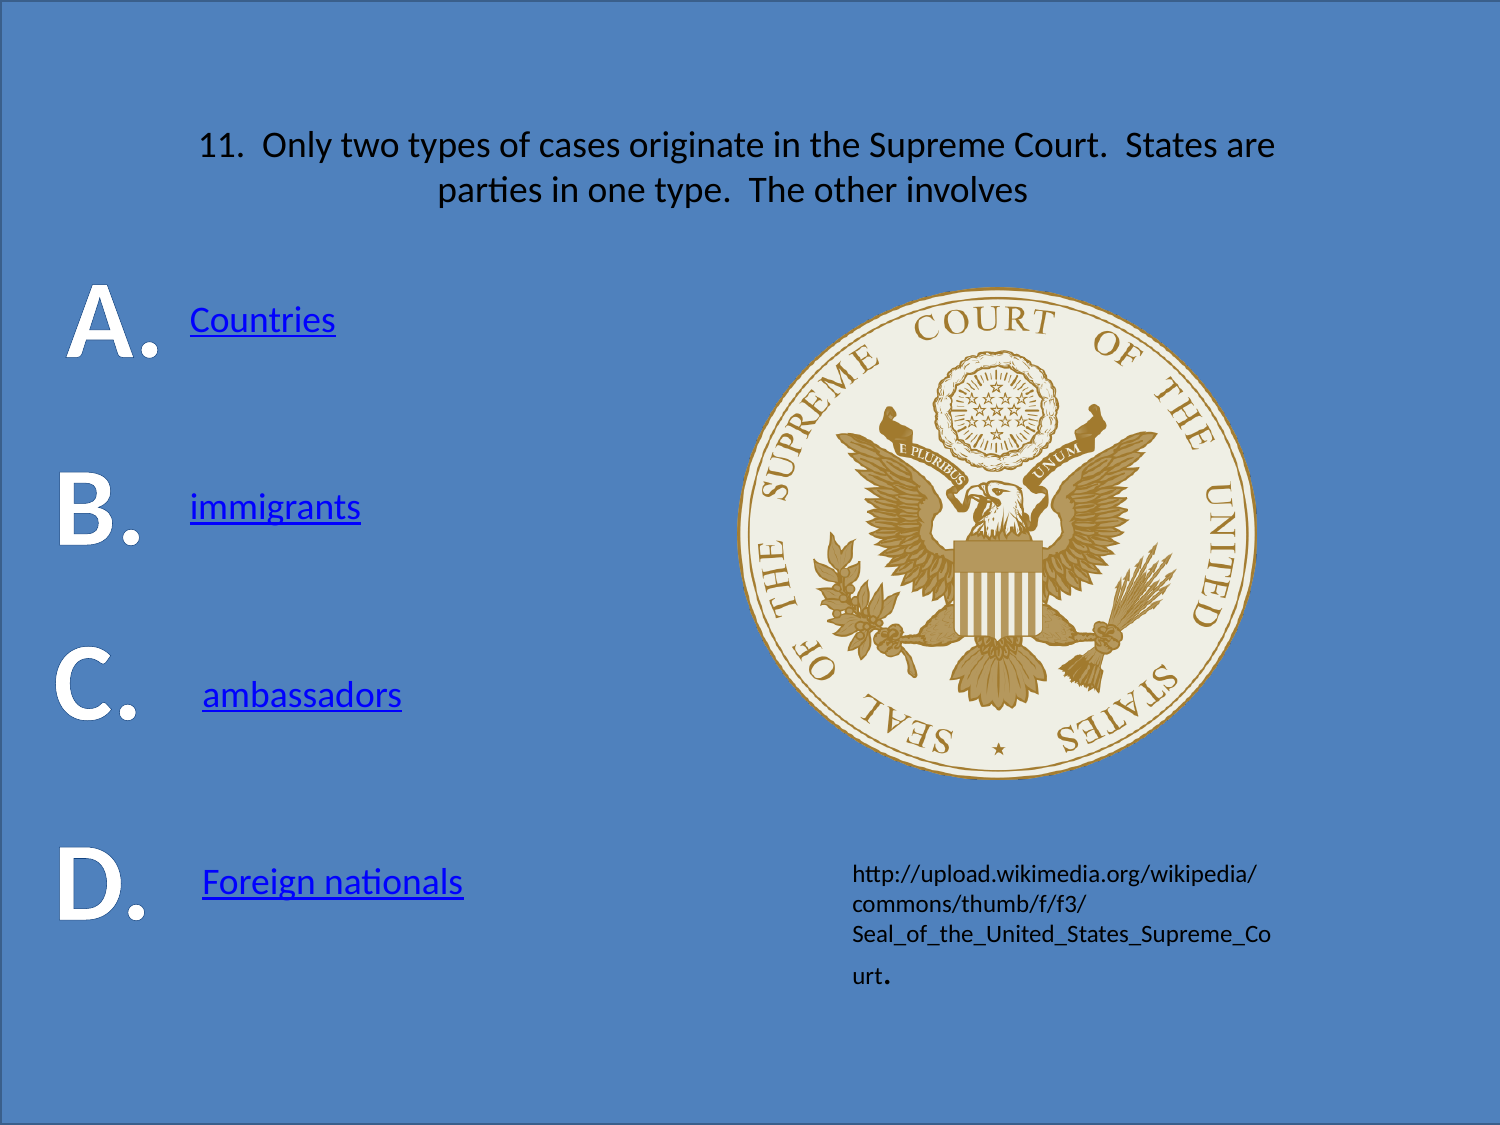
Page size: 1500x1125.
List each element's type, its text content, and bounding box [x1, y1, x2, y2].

text_box C. [37, 599, 158, 750]
text_box B. [37, 424, 162, 575]
text_box Foreign nationals [187, 849, 738, 910]
text_box http://upload.wikimedia.org/wikipedia/commons/thumb/f/f3/Seal_of_the_United_States_Supreme_Court. [837, 849, 1288, 1000]
picture [737, 287, 1257, 780]
text_box 11. Only two types of cases originate in the Supreme Court. States are parties in one type. The other involves [137, 112, 1338, 218]
text_box A. [50, 237, 180, 388]
text_box D. [37, 799, 167, 950]
text_box [0, 0, 1500, 1125]
text_box ambassadors [187, 662, 732, 723]
text_box immigrants [174, 474, 725, 535]
text_box Countries [174, 287, 725, 348]
